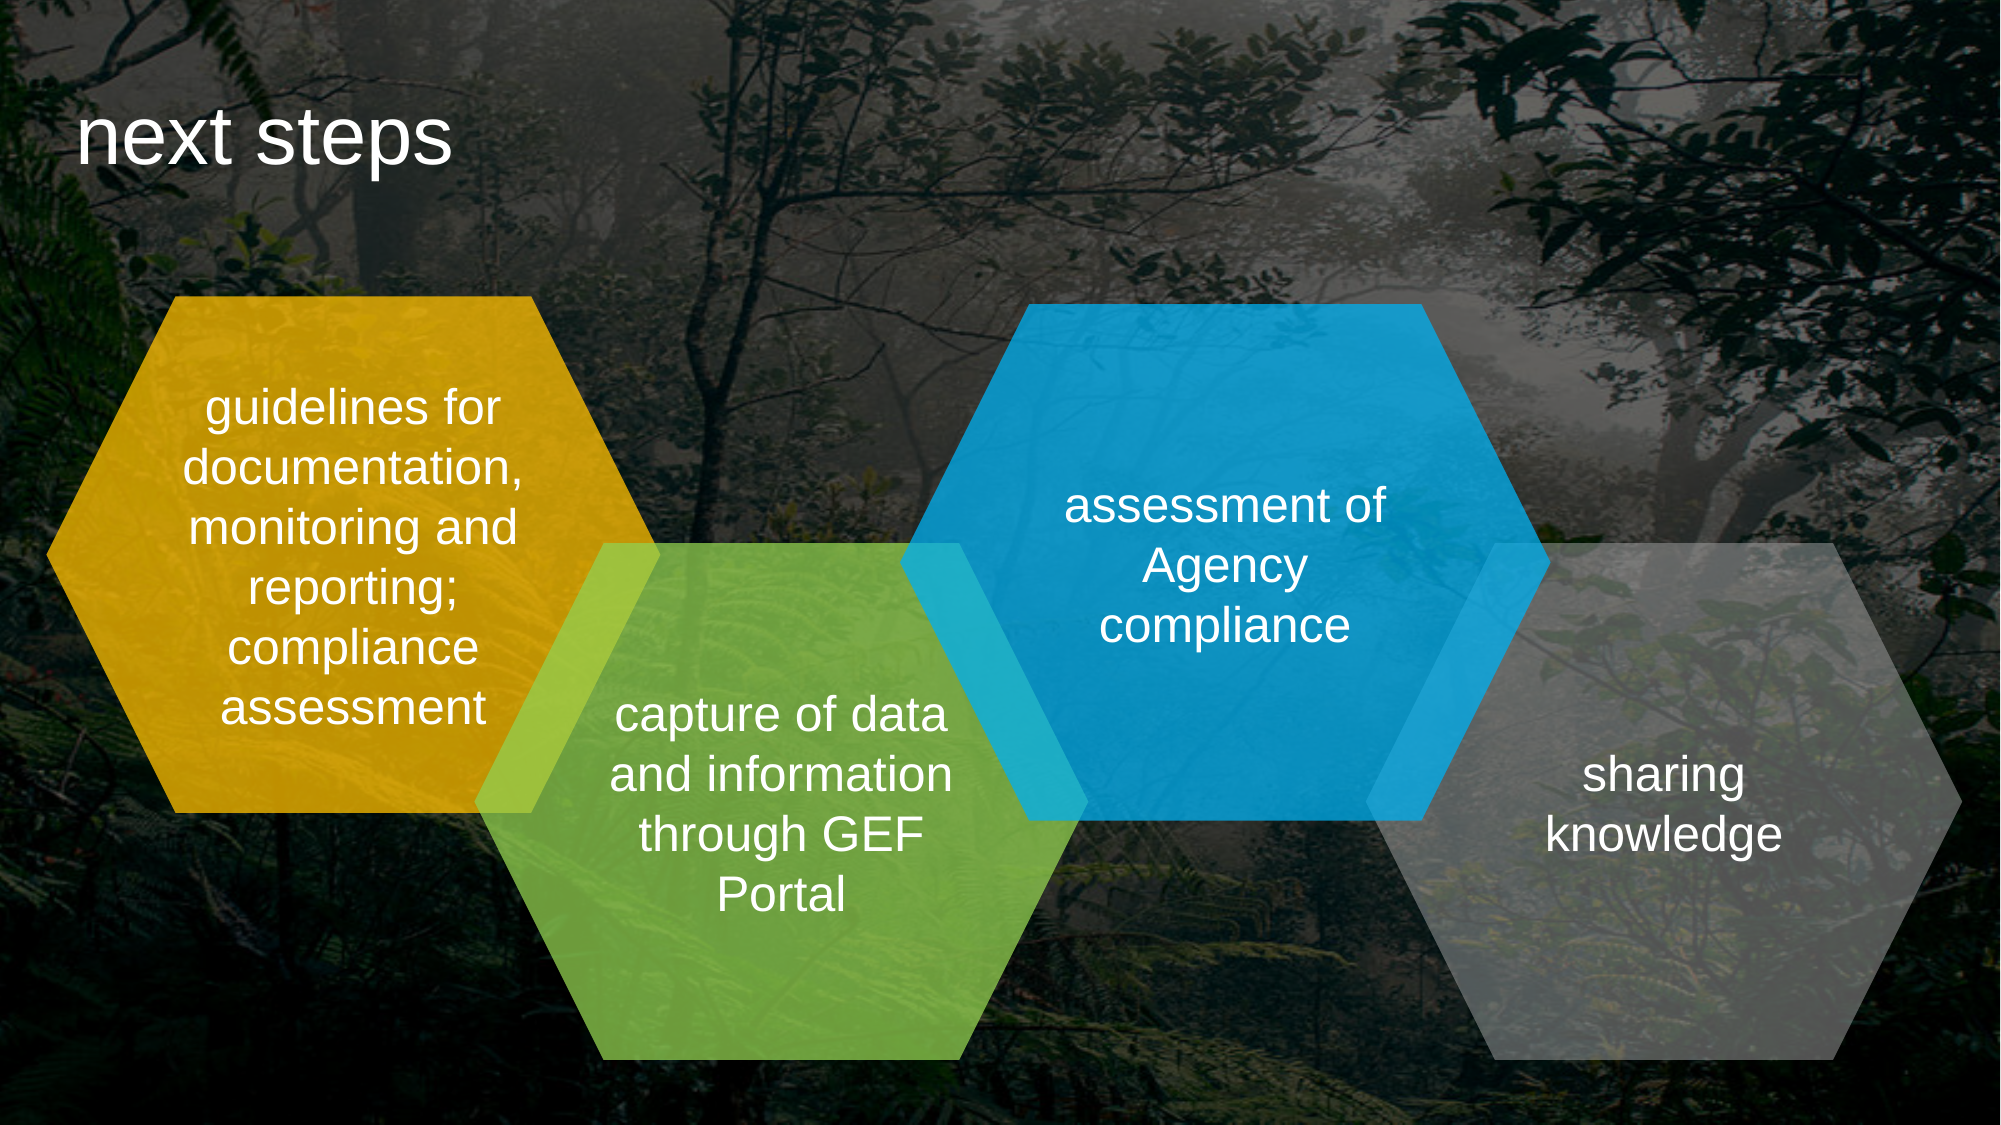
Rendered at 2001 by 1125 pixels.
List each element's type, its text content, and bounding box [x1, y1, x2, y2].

text_box [0, 276, 2000, 1125]
text_box sharing knowledge [1374, 542, 1964, 1061]
text_box capture of data and information through GEF Portal [473, 542, 1080, 1061]
text_box guidelines for documentation, monitoring and reporting; compliance assessment [45, 295, 656, 814]
title next steps [0, 0, 2000, 276]
text_box assessment of Agency compliance [898, 303, 1552, 822]
